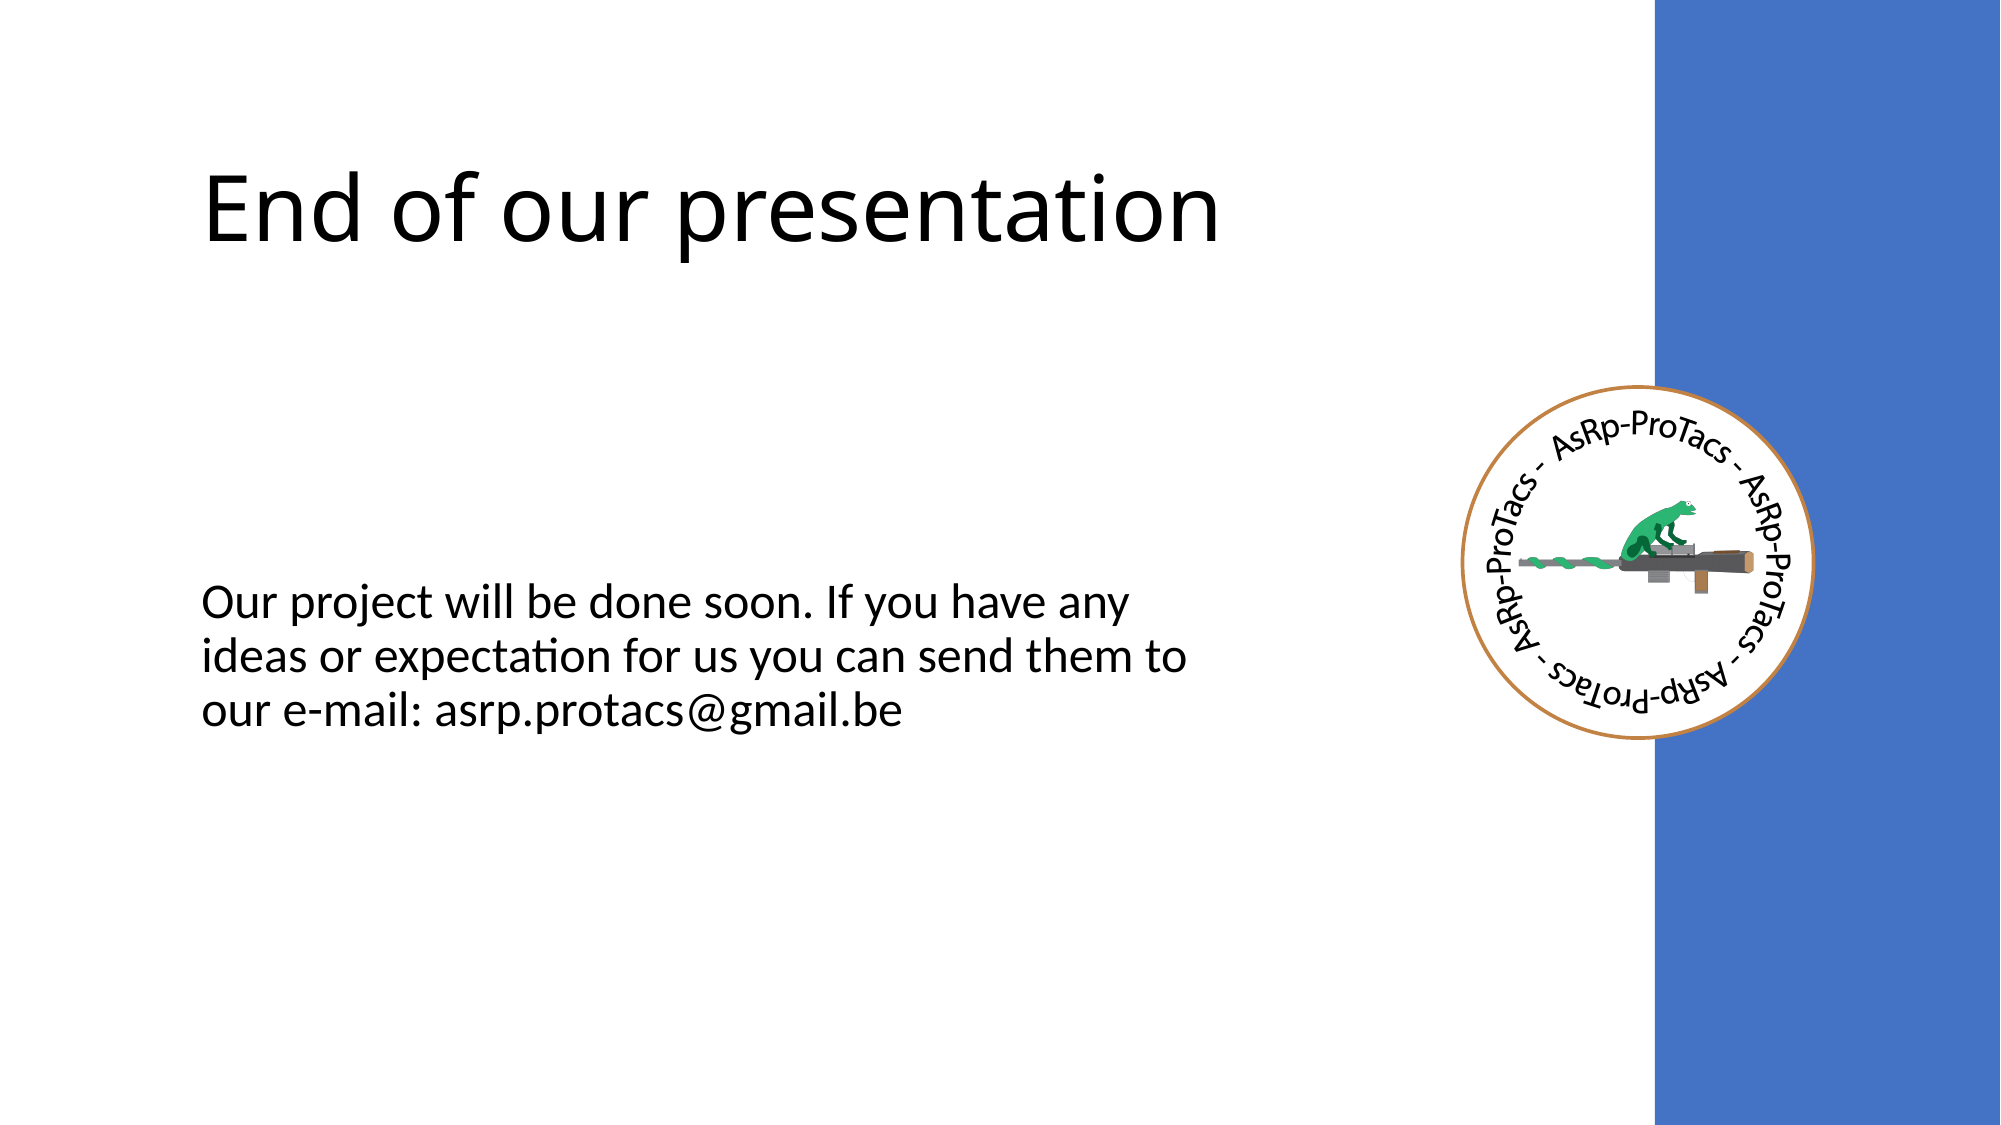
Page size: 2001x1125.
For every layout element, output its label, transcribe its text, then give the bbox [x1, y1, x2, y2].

list Our project will be done soon. If you have any ideas or expectation for us you can send them to our e-mail: asrp.protacs@gmail.be [186, 373, 1248, 940]
text_box [1461, 481, 1481, 644]
text_box [1654, 0, 2000, 1125]
title End of our presentation [186, 102, 1413, 321]
text_box [1796, 483, 1815, 642]
picture [1481, 405, 1796, 720]
text_box [1558, 385, 1718, 405]
text_box [1558, 720, 1718, 740]
